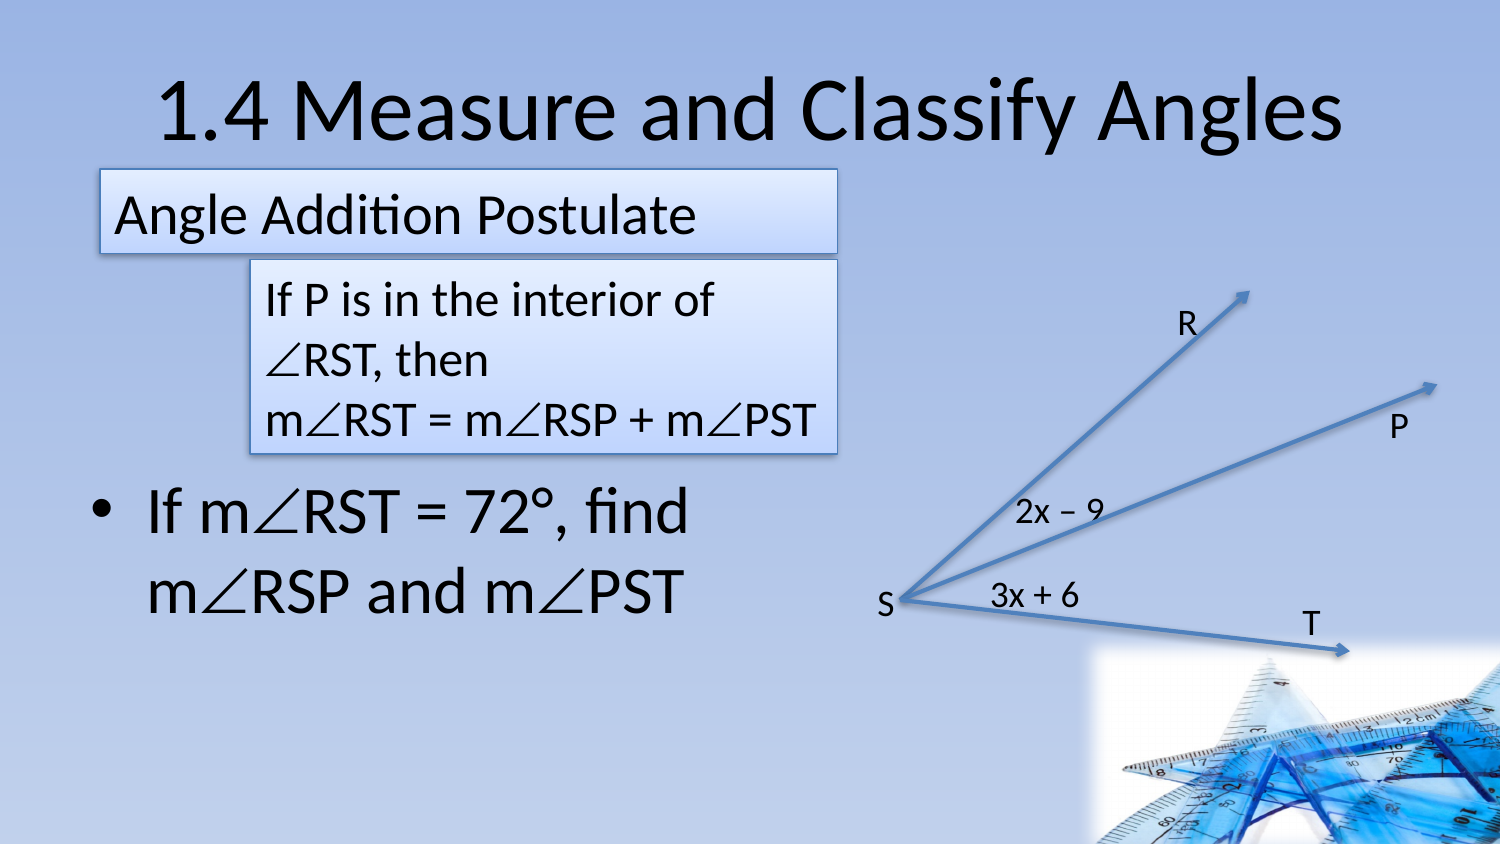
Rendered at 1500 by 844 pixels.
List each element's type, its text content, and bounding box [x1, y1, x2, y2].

title 1.4 Measure and Classify Angles [75, 33, 1425, 175]
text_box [99, 168, 838, 457]
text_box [862, 290, 1438, 652]
picture [1103, 656, 1500, 838]
list If mRST = 72°, find mRSP and mPST [75, 459, 750, 754]
